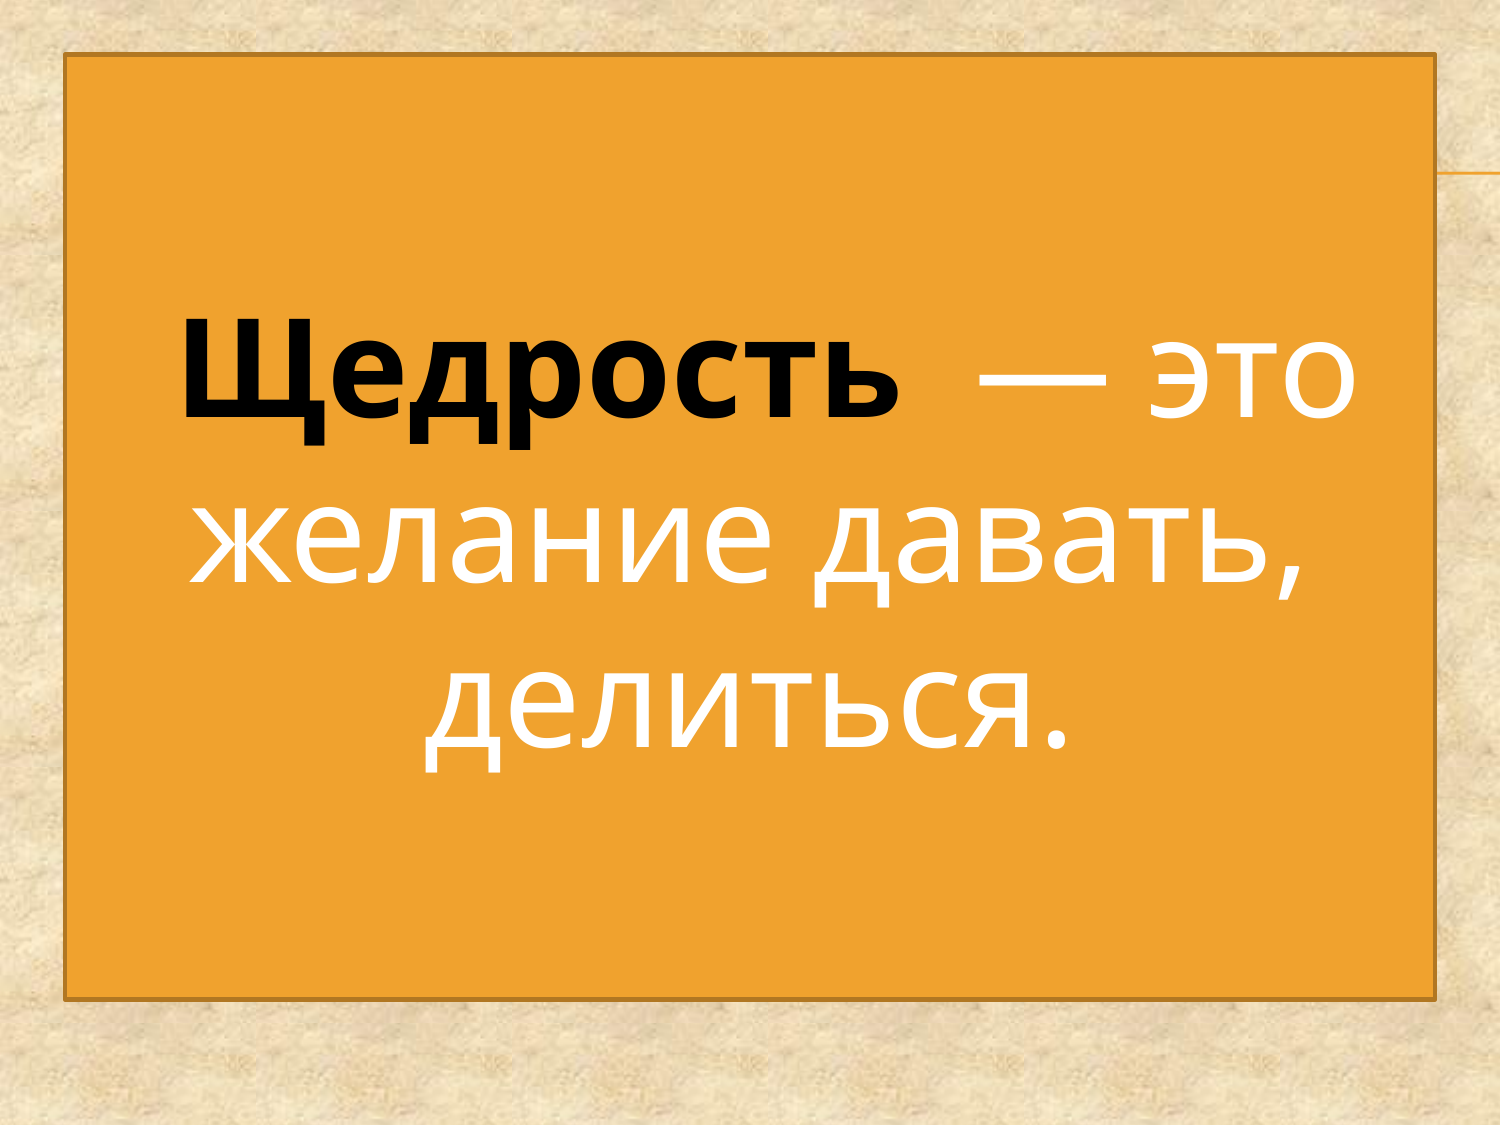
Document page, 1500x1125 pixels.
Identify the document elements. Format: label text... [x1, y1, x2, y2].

picture [0, 0, 1500, 1125]
text_box Щедрость — это желание давать, делиться. [63, 52, 1437, 1002]
